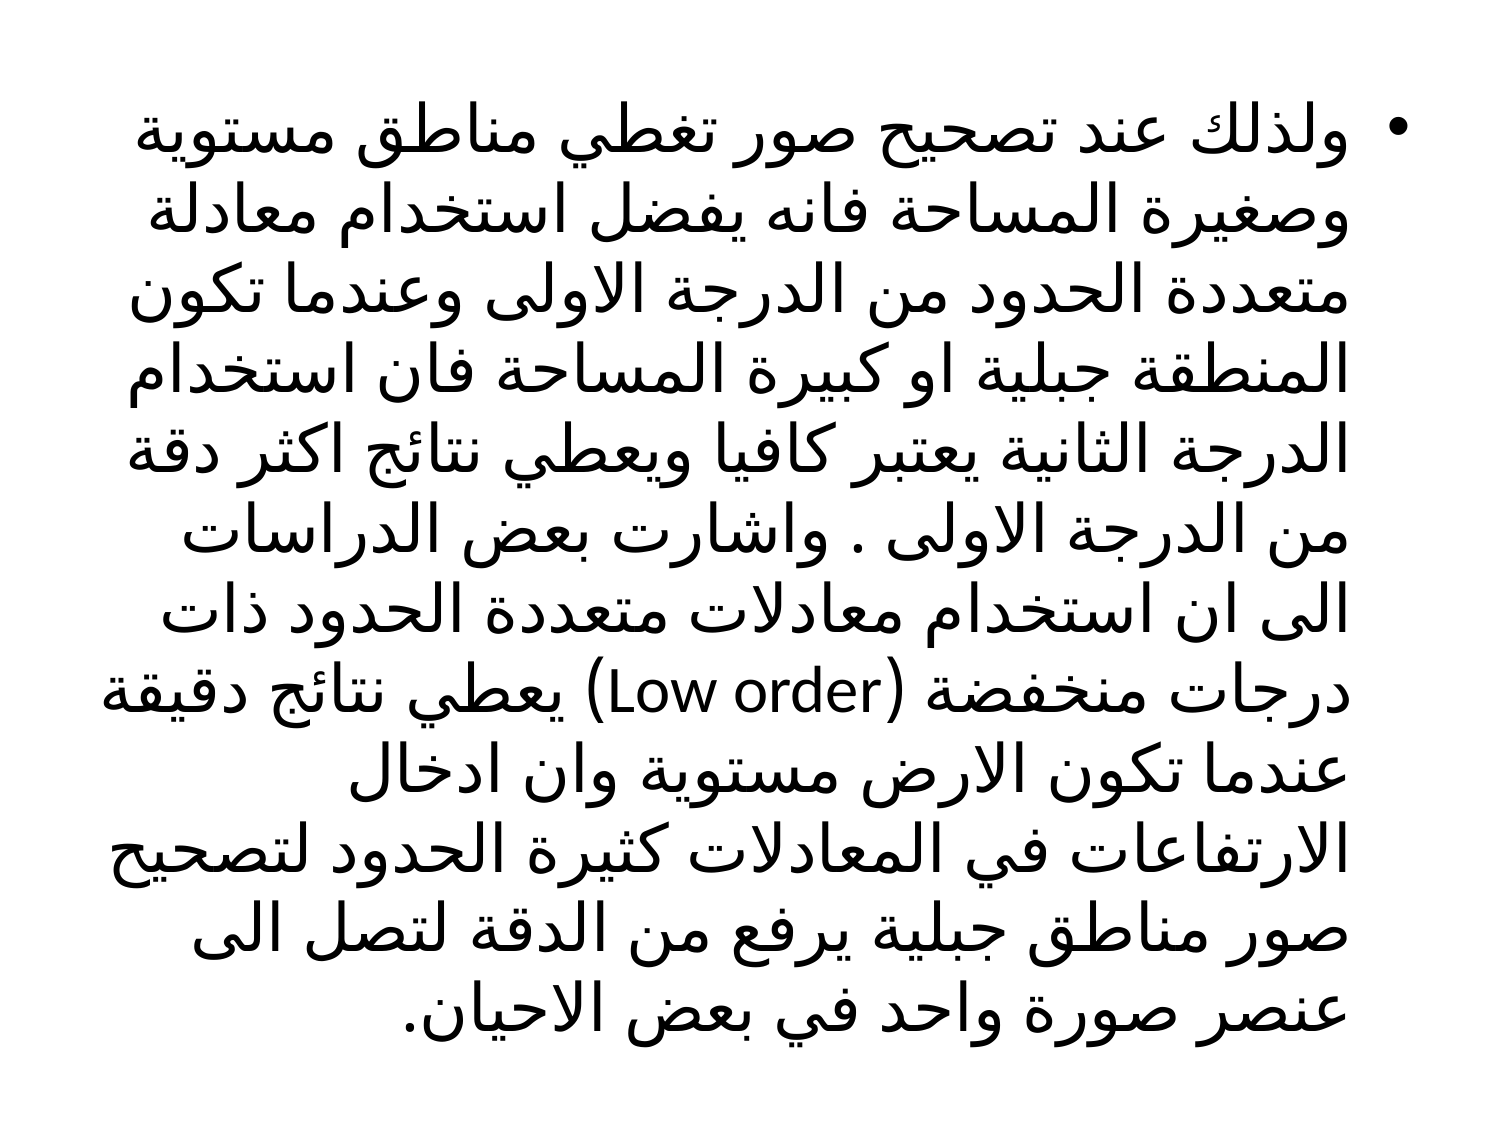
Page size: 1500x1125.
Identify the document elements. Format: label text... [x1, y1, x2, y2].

list ولذلك عند تصحيح صور تغطي مناطق مستوية وصغيرة المساحة فانه يفضل استخدام معادلة متعددة الحدود من الدرجة الاولى وعندما تكون المنطقة جبلية او كبيرة المساحة فان استخدام الدرجة الثانية يعتبر كافيا ويعطي نتائج اكثر دقة من الدرجة الاولى . واشارت بعض الدراسات الى ان استخدام معادلات متعددة الحدود ذات درجات منخفضة (Low order) يعطي نتائج دقيقة عندما تكون الارض مستوية وان ادخال الارتفاعات في المعادلات كثيرة الحدود لتصحيح صور مناطق جبلية يرفع من الدقة لتصل الى عنصر صورة واحد في بعض الاحيان. [75, 78, 1425, 1005]
